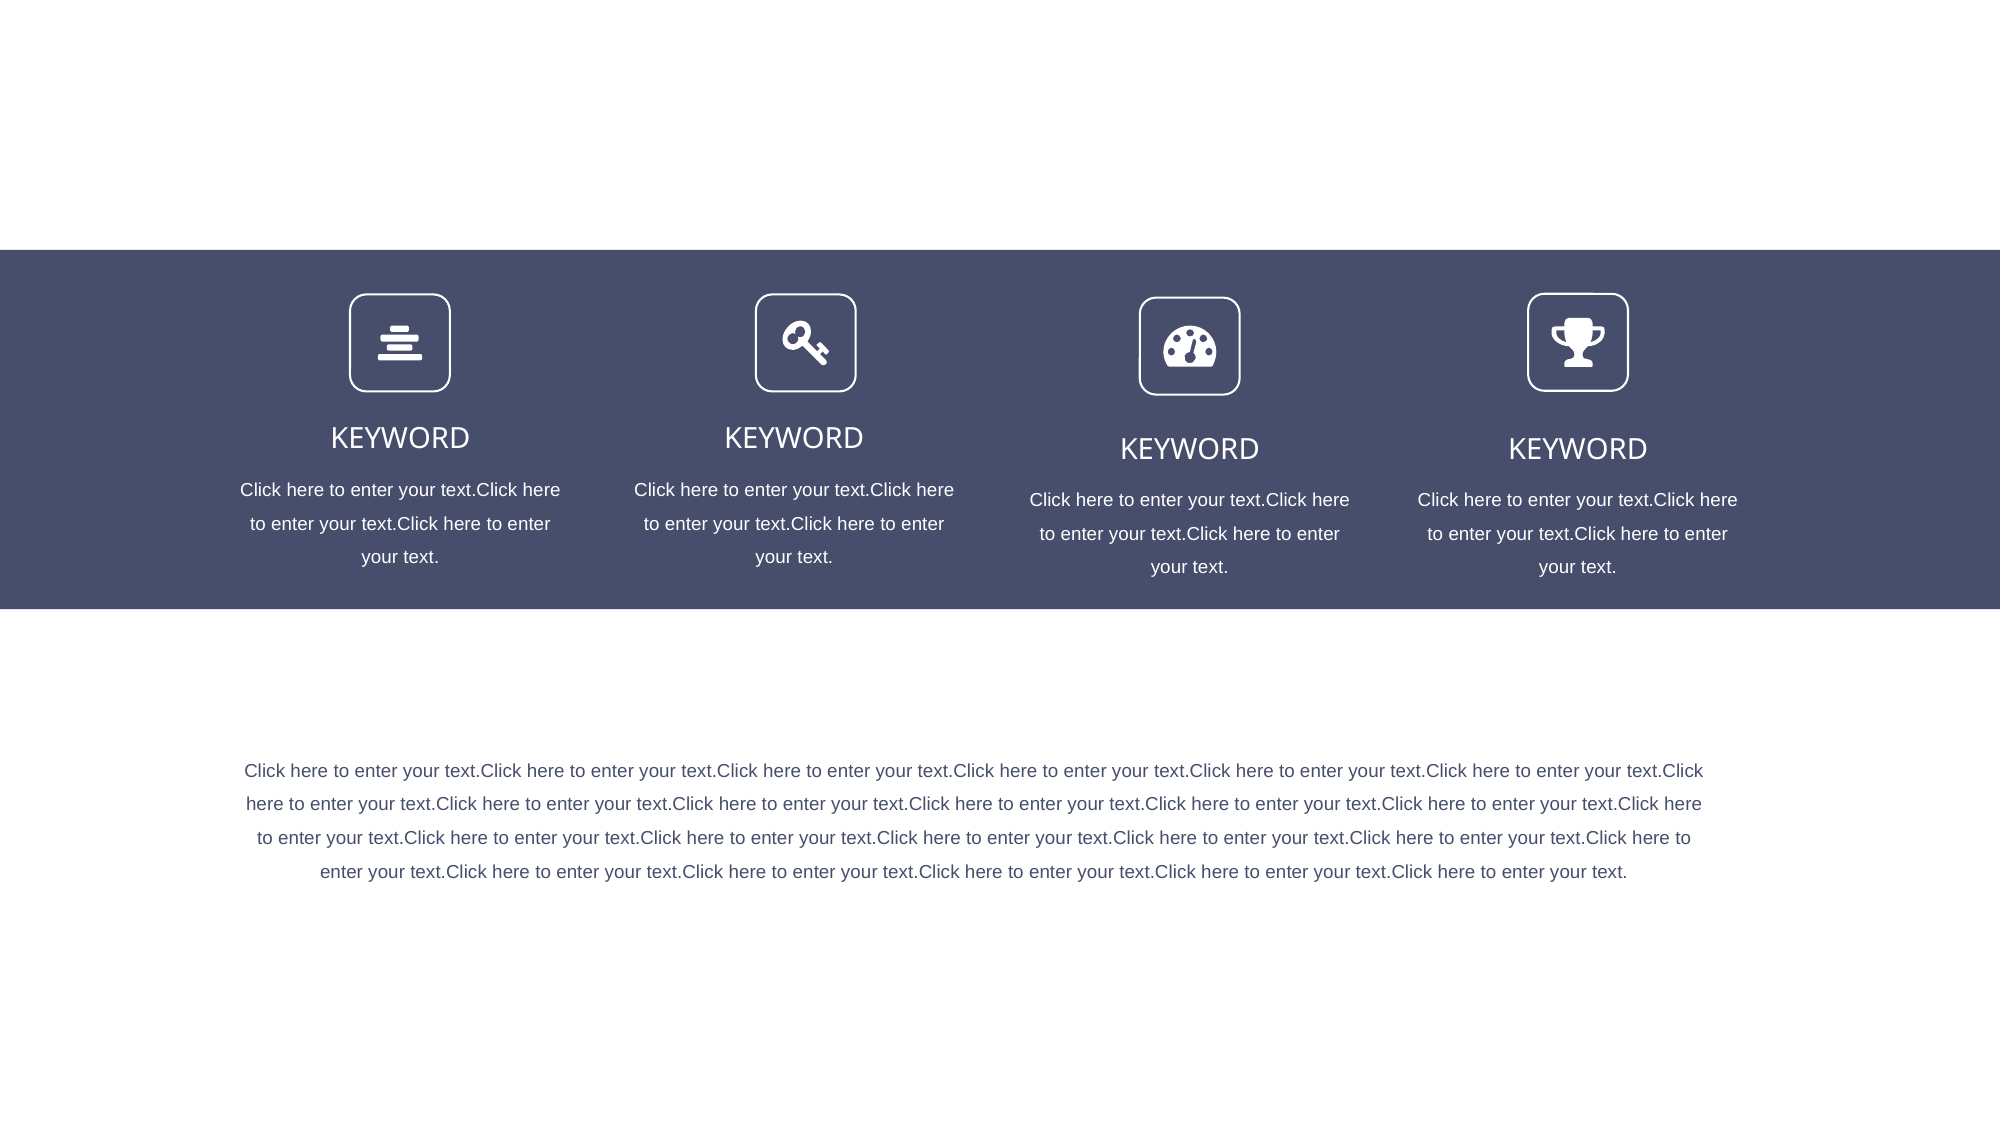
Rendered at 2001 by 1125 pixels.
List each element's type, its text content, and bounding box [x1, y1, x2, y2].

text_box Click here to enter your text.Click here to enter your text.Click here to enter your text. [224, 458, 577, 609]
text_box Click here to enter your text.Click here to enter your text.Click here to enter your text. [1402, 469, 1754, 619]
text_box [755, 294, 856, 392]
text_box Click here to enter your text.Click here to enter your text.Click here to enter your text. [1014, 469, 1366, 585]
text_box Click here to enter your text.Click here to enter your text.Click here to enter your text.Click here to enter your text.Click here to enter your text.Click here to enter your text.Click here to enter your text.Click here to enter your text.Click here to enter your text.Click here to enter your text.Click here to enter your text.Click here to enter your text.Click here to enter your text.Click here to enter your text.Click here to enter your text.Click here to enter your text.Click here to enter your text.Click here to enter your text.Click here to enter your text.Click here to enter your text.Click here to enter your text.Click here to enter your text.Click here to enter your text.Click here to enter your text. [224, 739, 1723, 890]
text_box [0, 249, 2000, 610]
text_box KEYWORD [649, 409, 939, 458]
text_box KEYWORD [1045, 419, 1335, 469]
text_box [349, 294, 450, 392]
text_box Click here to enter your text.Click here to enter your text.Click here to enter your text. [618, 458, 970, 609]
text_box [1139, 297, 1240, 395]
text_box KEYWORD [256, 409, 545, 458]
text_box KEYWORD [1433, 419, 1723, 469]
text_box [1528, 293, 1628, 391]
